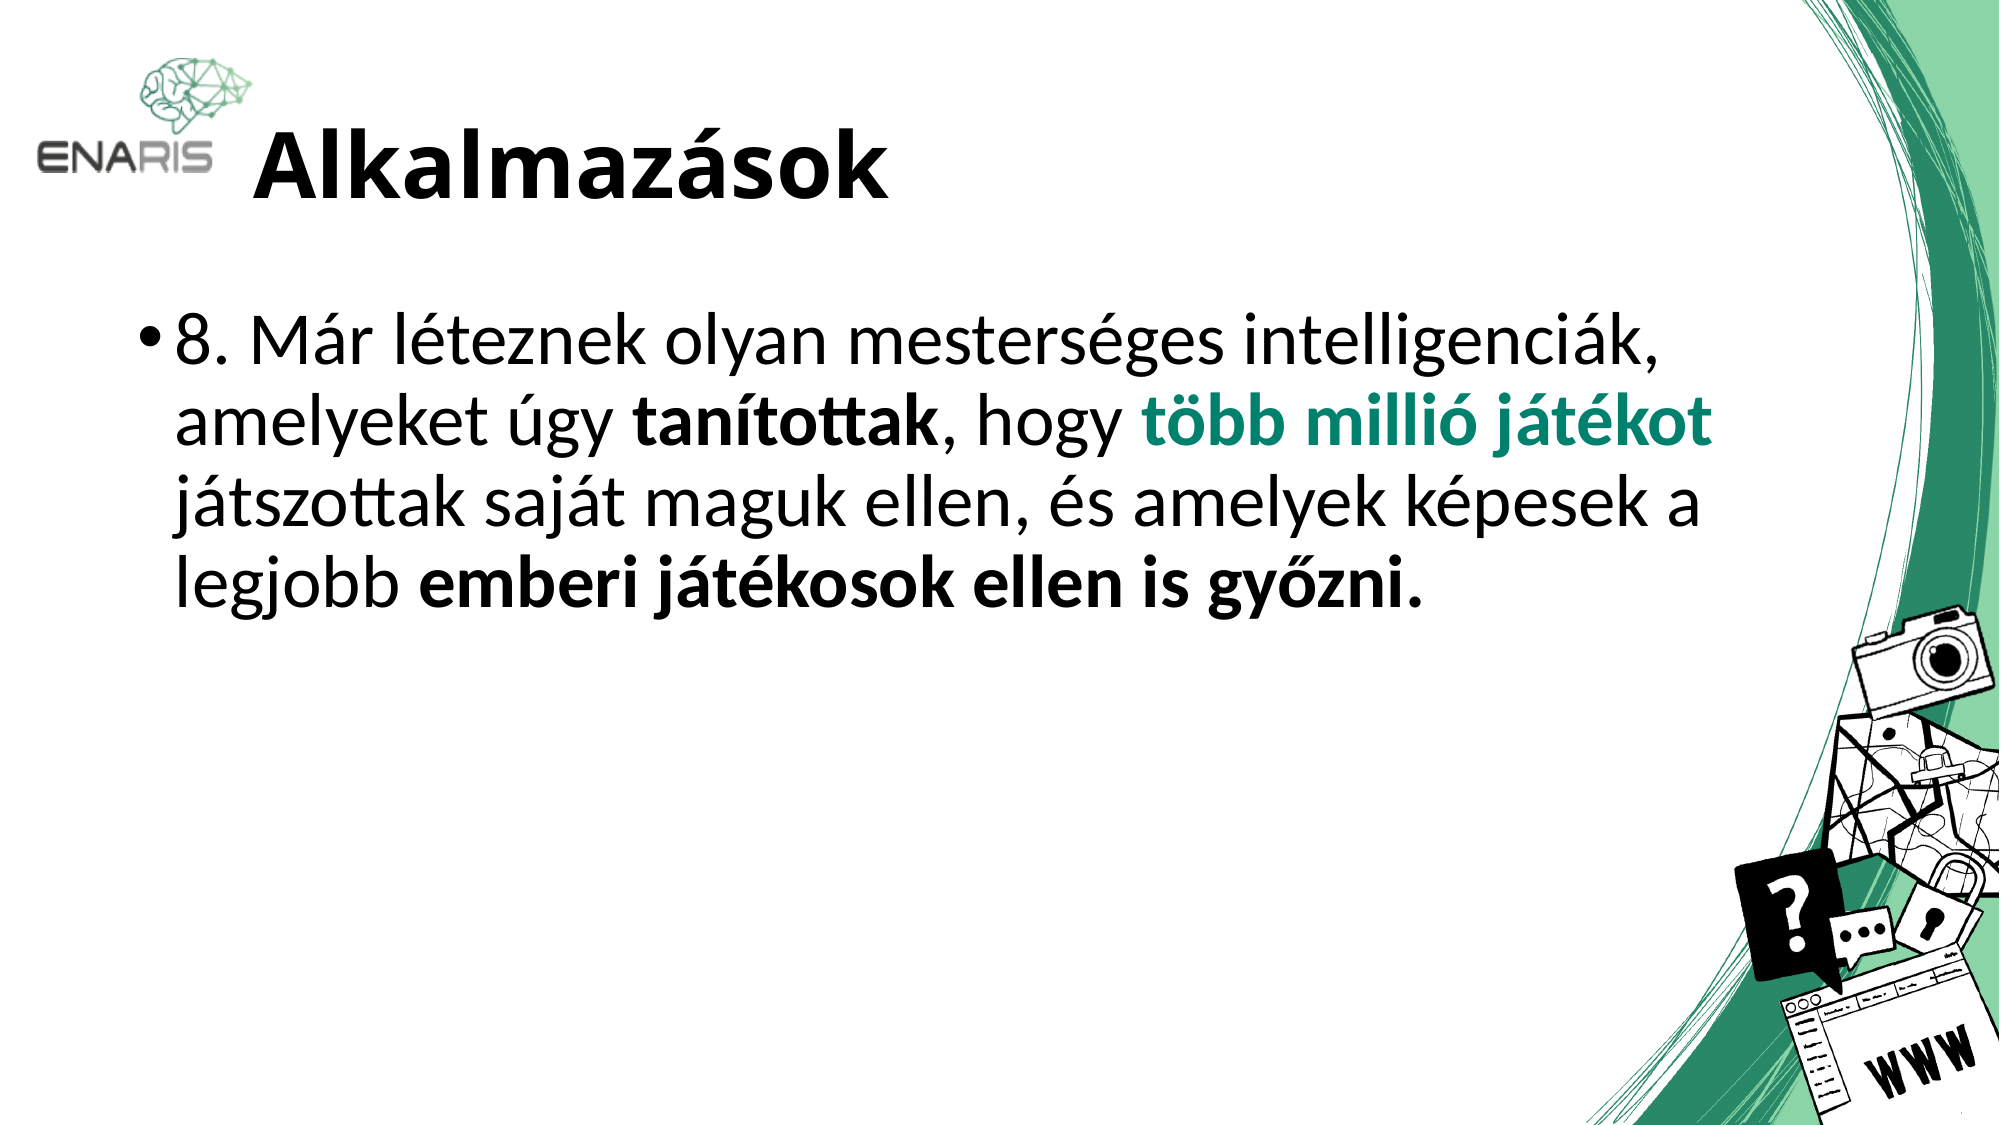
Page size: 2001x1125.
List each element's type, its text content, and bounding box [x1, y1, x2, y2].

picture [37, 58, 254, 173]
picture [408, 0, 1999, 1125]
list 8. Már léteznek olyan mesterséges intelligenciák, amelyeket úgy tanítottak, hogy több millió játékot játszottak saját maguk ellen, és amelyek képesek a legjobb emberi játékosok ellen is győzni. [137, 299, 1728, 1014]
title Alkalmazások [253, 59, 1863, 278]
